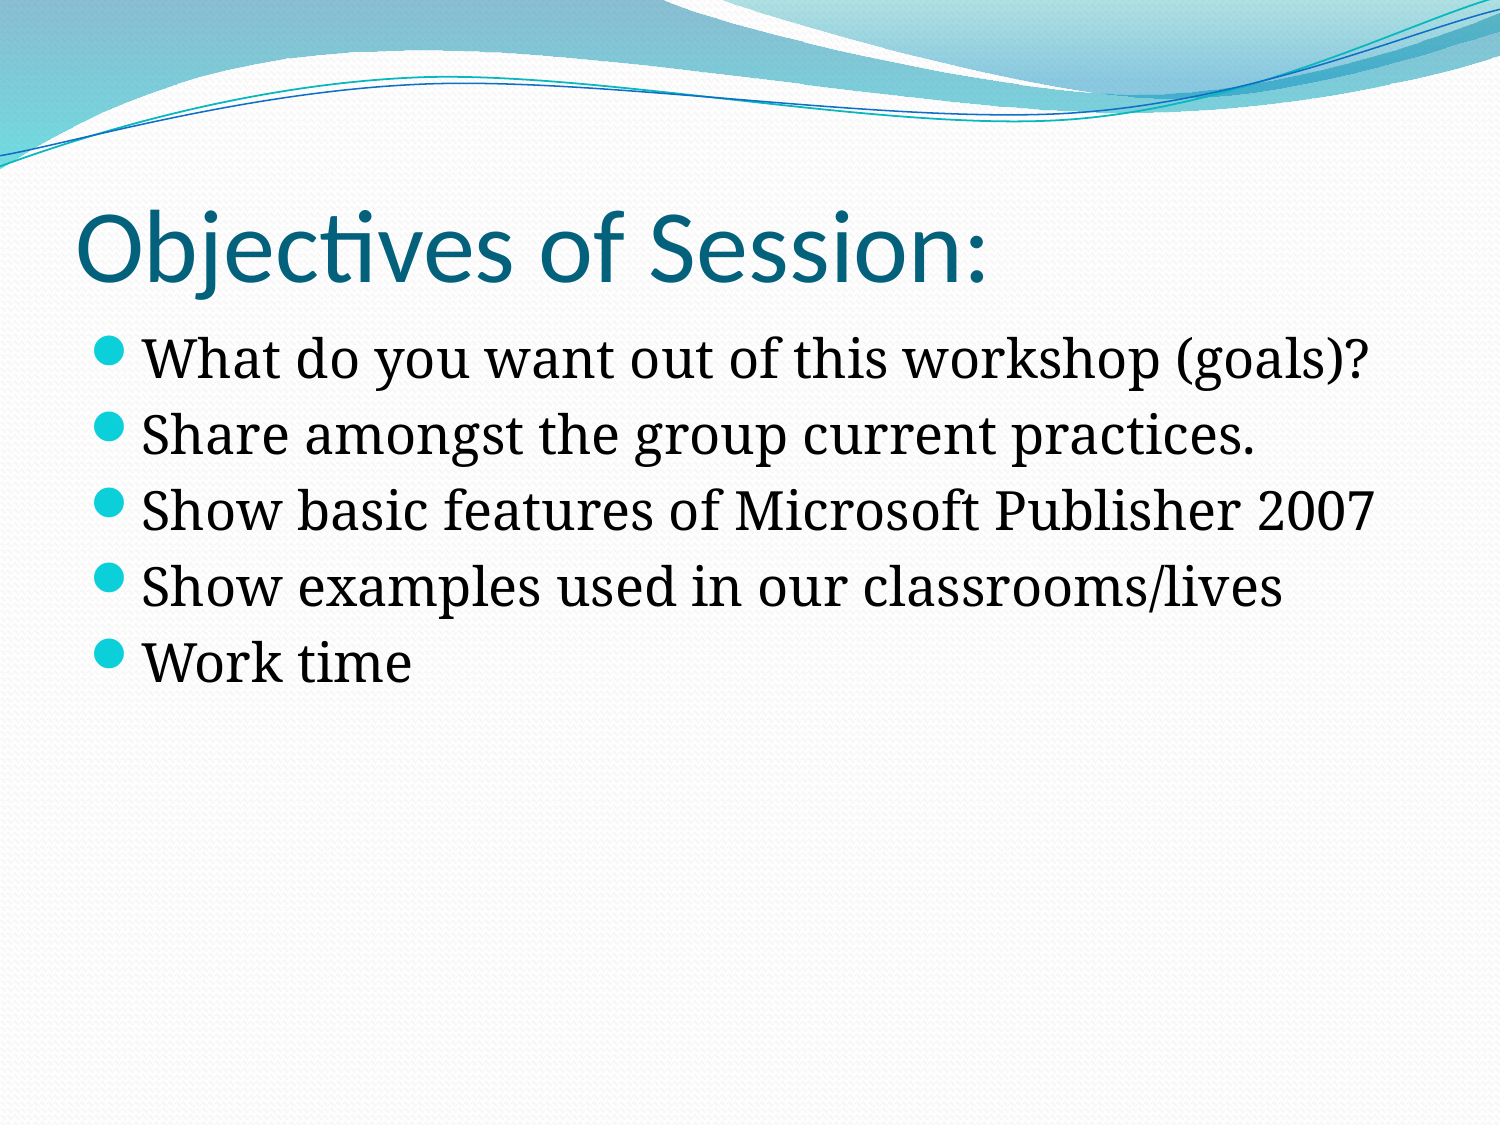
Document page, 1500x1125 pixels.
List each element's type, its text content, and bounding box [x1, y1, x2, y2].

title Objectives of Session: [75, 115, 1425, 303]
list What do you want out of this workshop (goals)? Share amongst the group current practices. Show basic features of Microsoft Publisher 2007 Show examples used in our classrooms/lives Work time [75, 317, 1425, 1038]
